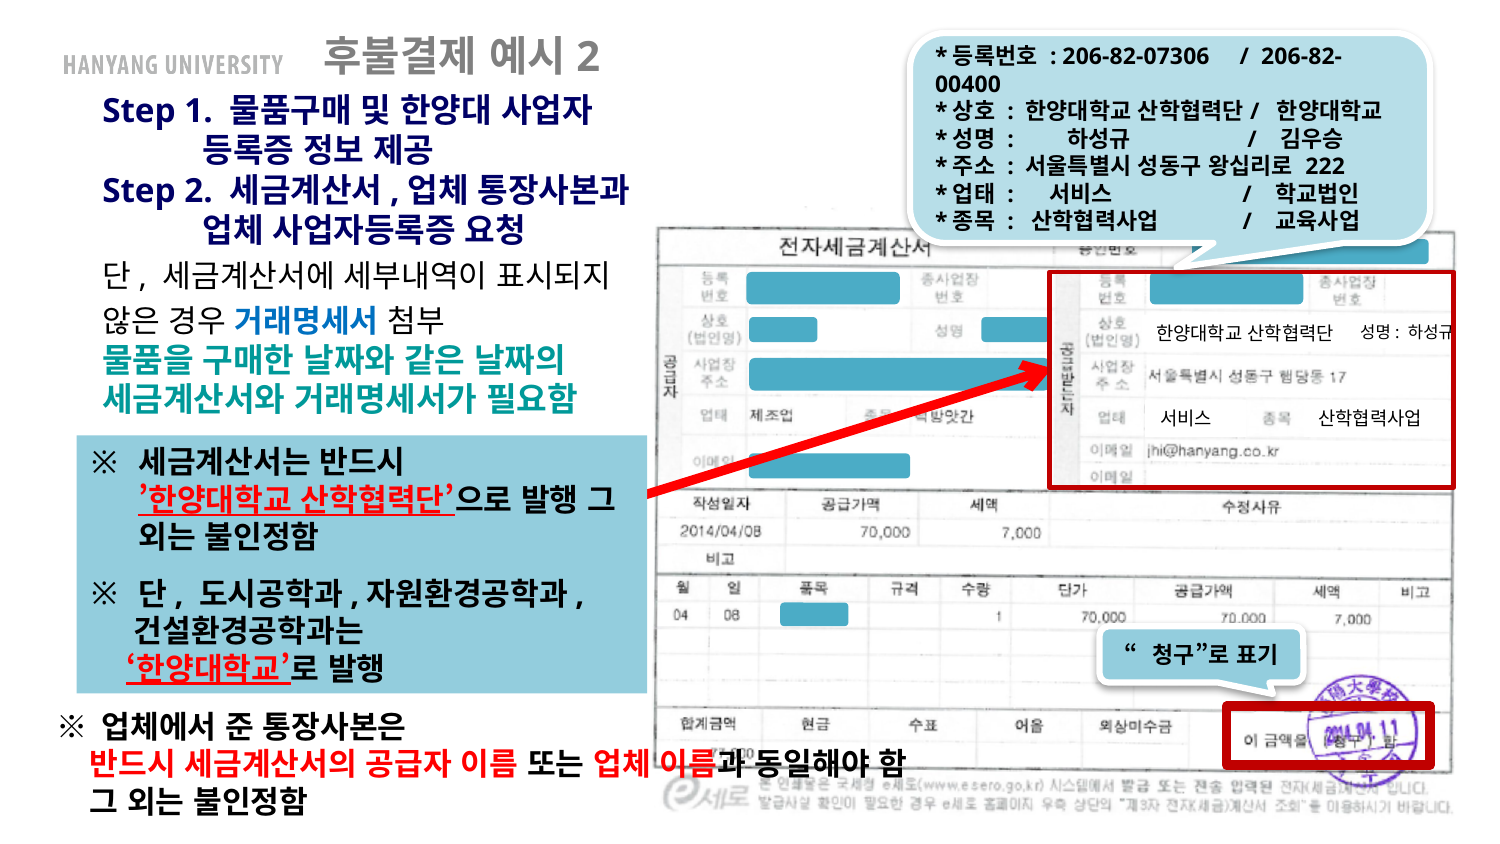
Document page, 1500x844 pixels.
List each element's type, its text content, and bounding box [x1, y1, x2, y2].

text_box Step 1. 물품구매 및 한양대 사업자 등록증 정보 제공 Step 2. 세금계산서,업체 통장사본과 업체 사업자등록증 요청 단, 세금계산서에 세부내역이 표시되지 않은 경우 거래명세서 첨부 물품을 구매한 날짜와 같은 날짜의 세금계산서와 거래명세서가 필요함 [87, 81, 655, 426]
text_box *등록번호 : 206-82-07306 / 206-82-00400 *상호 : 한양대학교 산학협력단/ 한양대학교 *성명 : 하성규 / 김우승 *주소 : 서울특별시 성동구 왕십리로 222 *업태 : 서비스 / 학교법인 *종목 : 산학협력사업 / 교육사업 [906, 29, 1434, 208]
picture [64, 55, 283, 74]
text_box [596, 367, 1053, 511]
text_box ※ 업체에서 준 통장사본은 반드시 세금계산서의 공급자 이름 또는 업체 이름과 동일해야 함 그 외는 불인정함 [41, 699, 638, 827]
text_box 세금계산서는 반드시 ’한양대학교 산학협력단’으로 발행 그 외는 불인정함 단, 도시공학과,자원환경공학과, 건설환경공학과는 ‘한양대학교’로 발행 [76, 435, 638, 694]
text_box 후불결제 예시2 [308, 21, 616, 81]
picture [638, 204, 1490, 844]
